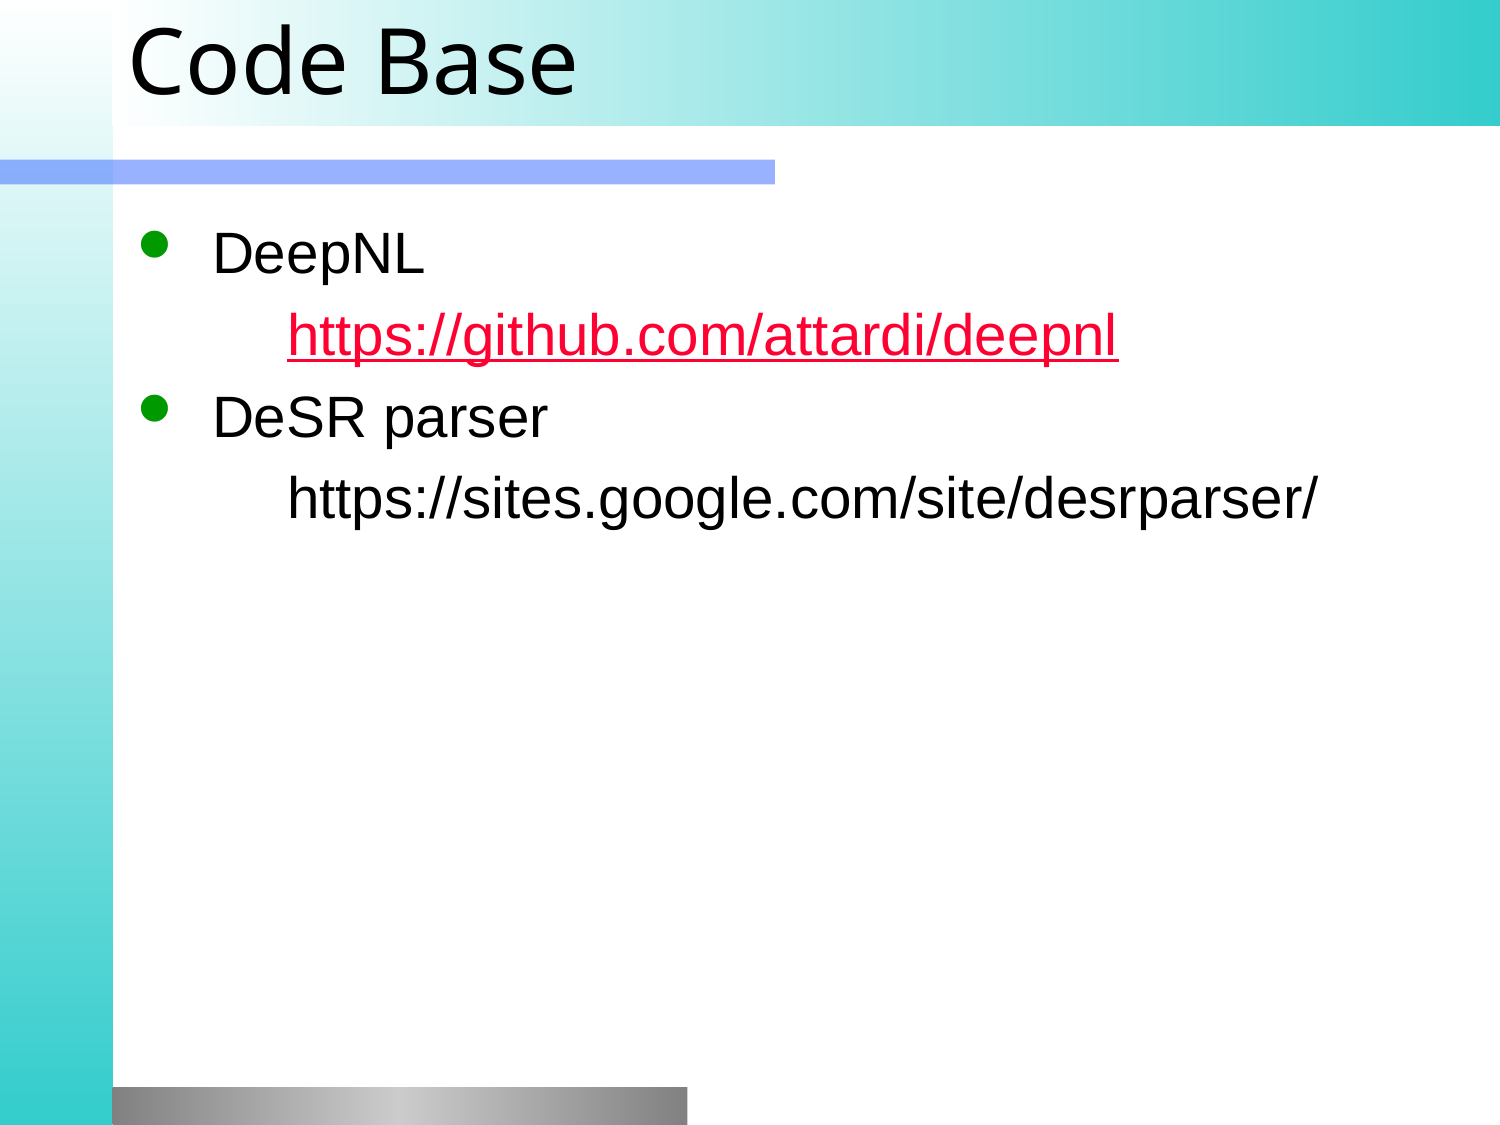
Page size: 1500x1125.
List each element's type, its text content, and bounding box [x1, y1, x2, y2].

list DeepNL https://github.com/attardi/deepnl DeSR parser https://sites.google.com/site/desrparser/ [112, 207, 1388, 1073]
title Code Base [112, 0, 1500, 121]
